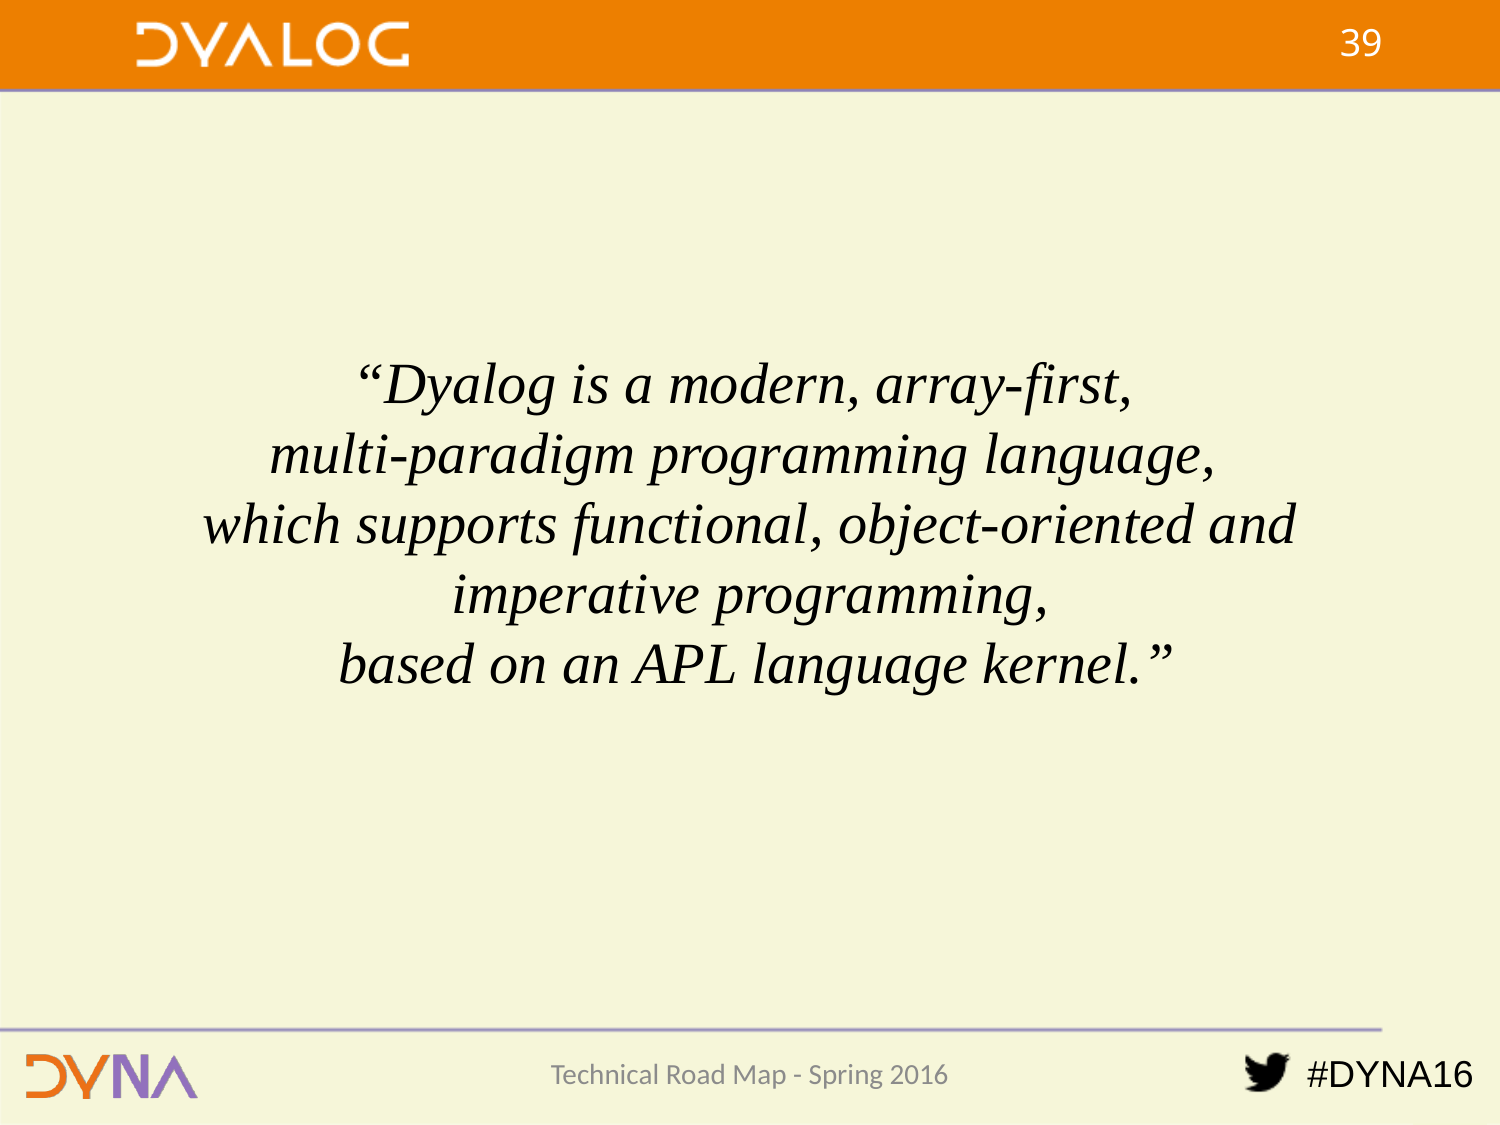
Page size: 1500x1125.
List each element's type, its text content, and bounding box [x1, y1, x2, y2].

footer Technical Road Map - Spring 2016 [395, 1042, 1105, 1103]
slide_number 38 [1325, 11, 1483, 71]
picture [0, 0, 1500, 1125]
list “Dyalog is a modern, array-first, multi-paradigm programming language, which supports functional, object-oriented and imperative programming, based on an APL language kernel.” [123, 337, 1376, 988]
